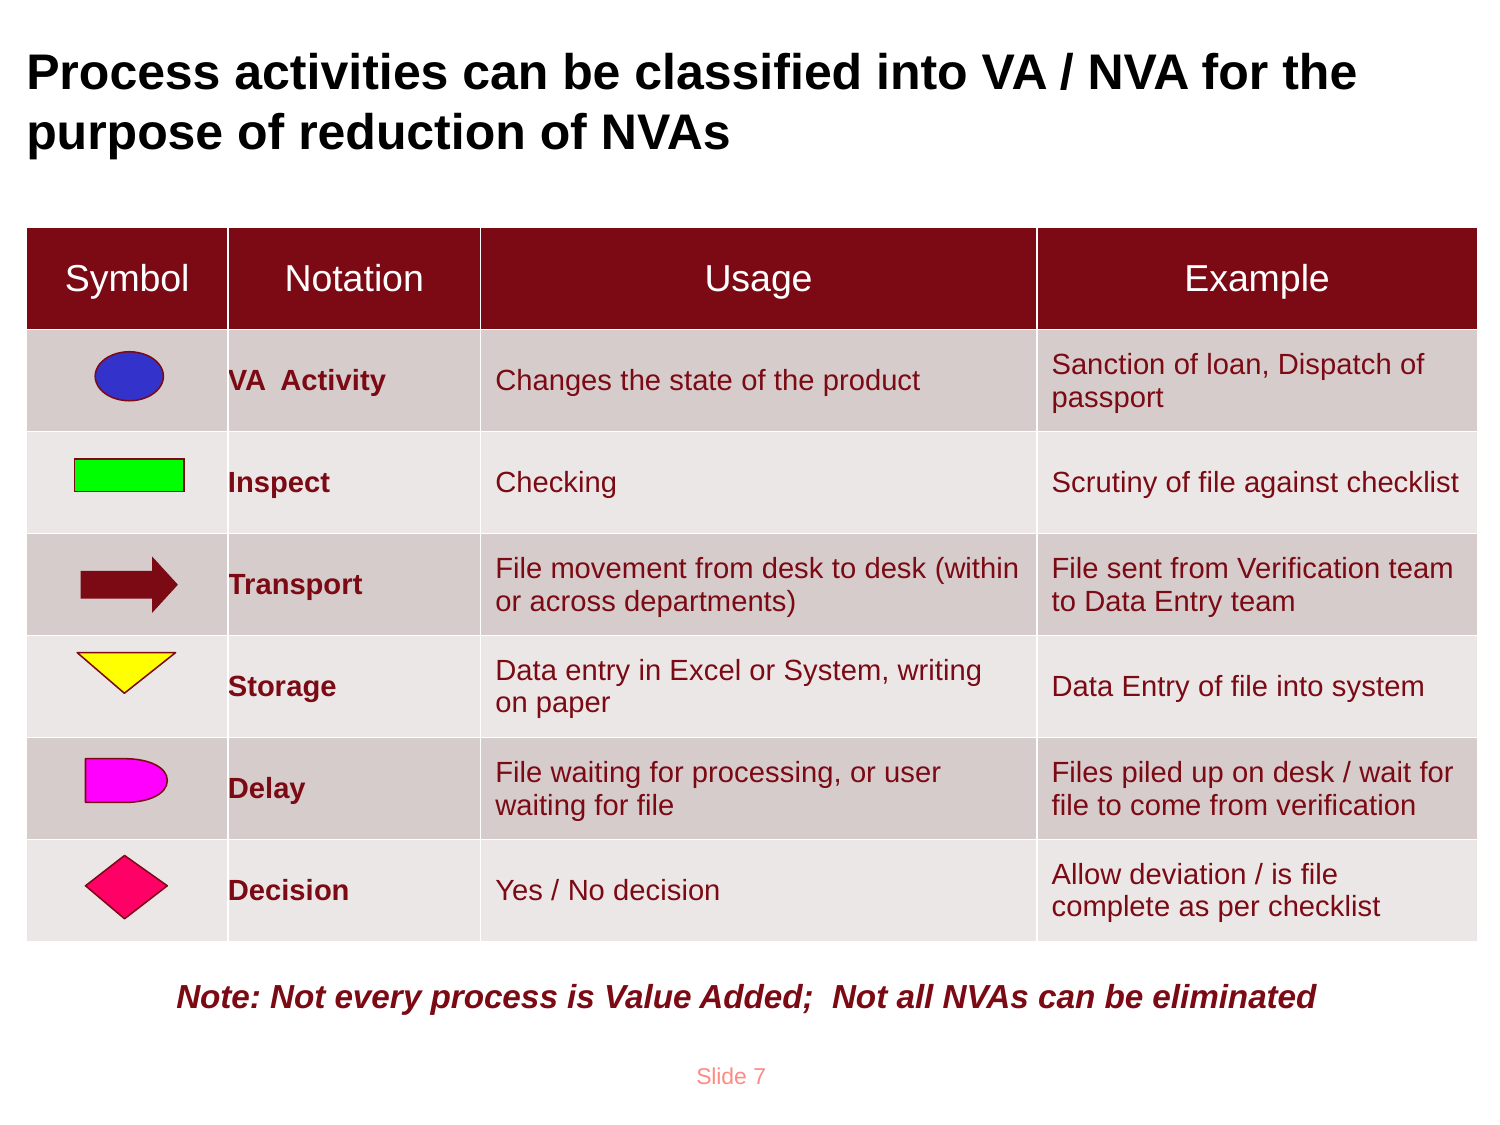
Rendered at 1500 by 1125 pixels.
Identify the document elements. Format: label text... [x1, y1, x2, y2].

table_cell VA Activity [229, 330, 480, 431]
text_box Note: Not every process is Value Added; Not all NVAs can be eliminated [69, 967, 1425, 1023]
table_cell Decision [229, 840, 480, 941]
table_cell [27, 534, 227, 635]
table_cell Yes / No decision [481, 840, 1036, 941]
text_box [85, 855, 168, 919]
table_cell Sanction of loan, Dispatch of passport [1038, 330, 1477, 431]
text_box [81, 558, 177, 611]
table_cell Data entry in Excel or System, writing on paper [481, 636, 1036, 737]
table_header Symbol [27, 228, 227, 329]
table_cell Allow deviation / is file complete as per checklist [1038, 840, 1477, 941]
table_cell Changes the state of the product [481, 330, 1036, 431]
text_box [85, 758, 168, 803]
table_cell Checking [481, 432, 1036, 533]
table_header Notation [229, 228, 480, 329]
table_cell Delay [229, 738, 480, 839]
text_box [74, 458, 184, 492]
table_cell [27, 840, 227, 941]
table_cell [27, 738, 227, 839]
table_cell File waiting for processing, or user waiting for file [481, 738, 1036, 839]
table_cell Files piled up on desk / wait for file to come from verification [1038, 738, 1477, 839]
text_box [95, 351, 164, 401]
table_header Example [1038, 228, 1477, 329]
table_cell [27, 636, 227, 737]
table_cell Data Entry of file into system [1038, 636, 1477, 737]
table_cell [27, 330, 227, 431]
table_cell [27, 432, 227, 533]
table_cell Storage [229, 636, 480, 737]
table_header Usage [481, 228, 1036, 329]
title Process activities can be classified into VA / NVA for the purpose of reduction of NVAs [26, 39, 1472, 164]
table_cell File sent from Verification team to Data Entry team [1038, 534, 1477, 635]
text_box [77, 652, 176, 694]
table_cell Scrutiny of file against checklist [1038, 432, 1477, 533]
table_cell File movement from desk to desk (within or across departments) [481, 534, 1036, 635]
table_cell Transport [229, 534, 480, 635]
table_cell Inspect [229, 432, 480, 533]
